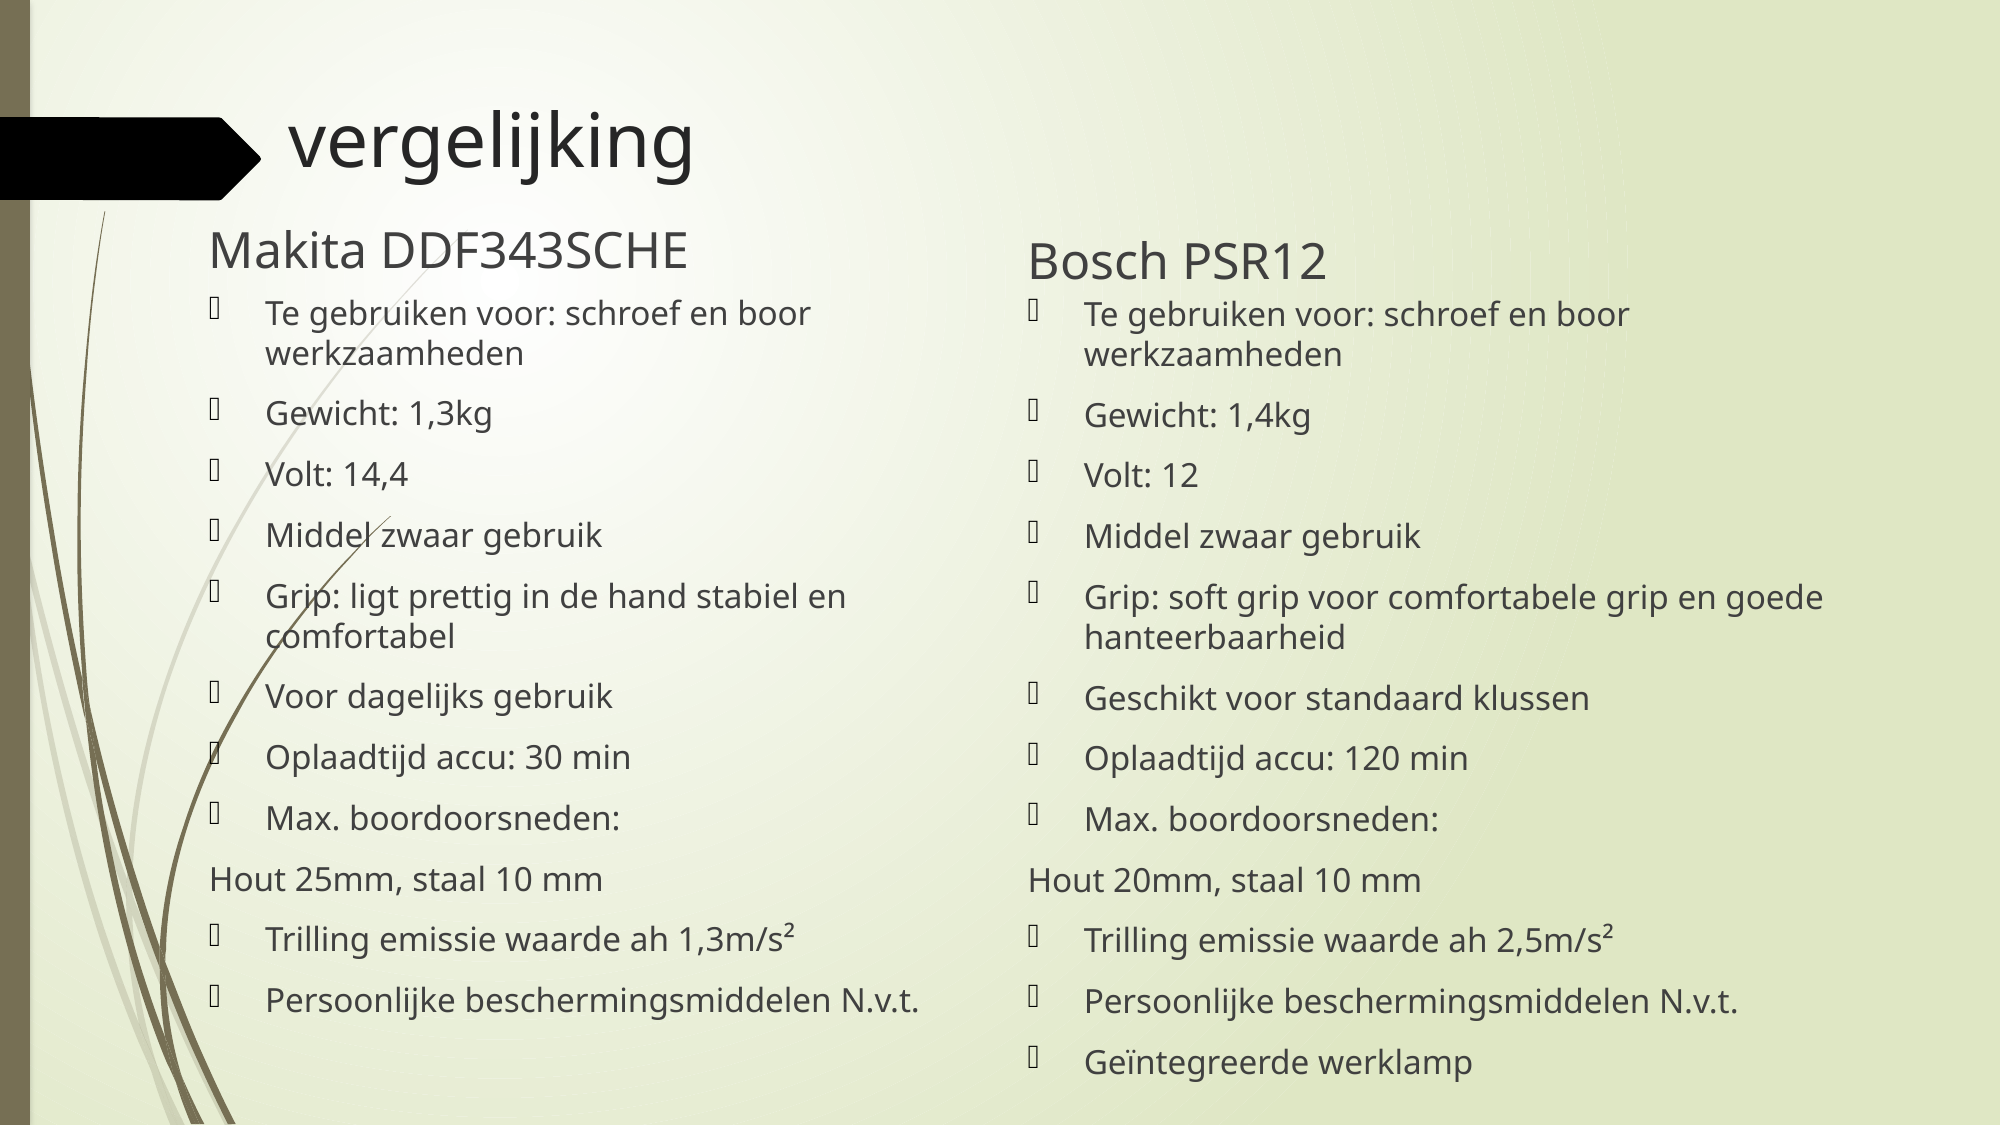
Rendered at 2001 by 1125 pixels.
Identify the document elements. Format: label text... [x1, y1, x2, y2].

list Makita DDF343SCHE [193, 212, 1041, 284]
list Te gebruiken voor: schroef en boor werkzaamheden Gewicht: 1,4kg Volt: 12 Middel zwaar gebruik Grip: soft grip voor comfortabele grip en goede hanteerbaarheid Geschikt voor standaard klussen Oplaadtijd accu: 120 min Max. boordoorsneden: Hout 20mm, staal 10 mm Trilling emissie waarde ah 2,5m/s² Persoonlijke beschermingsmiddelen N.v.t. Geïntegreerde werklamp [1012, 285, 1863, 1125]
title vergelijking [273, 85, 1557, 223]
list Te gebruiken voor: schroef en boor werkzaamheden Gewicht: 1,3kg Volt: 14,4 Middel zwaar gebruik Grip: ligt prettig in de hand stabiel en comfortabel Voor dagelijks gebruik Oplaadtijd accu: 30 min Max. boordoorsneden: Hout 25mm, staal 10 mm Trilling emissie waarde ah 1,3m/s² Persoonlijke beschermingsmiddelen N.v.t. [193, 284, 1012, 1125]
list Bosch PSR12 [1012, 223, 1863, 285]
